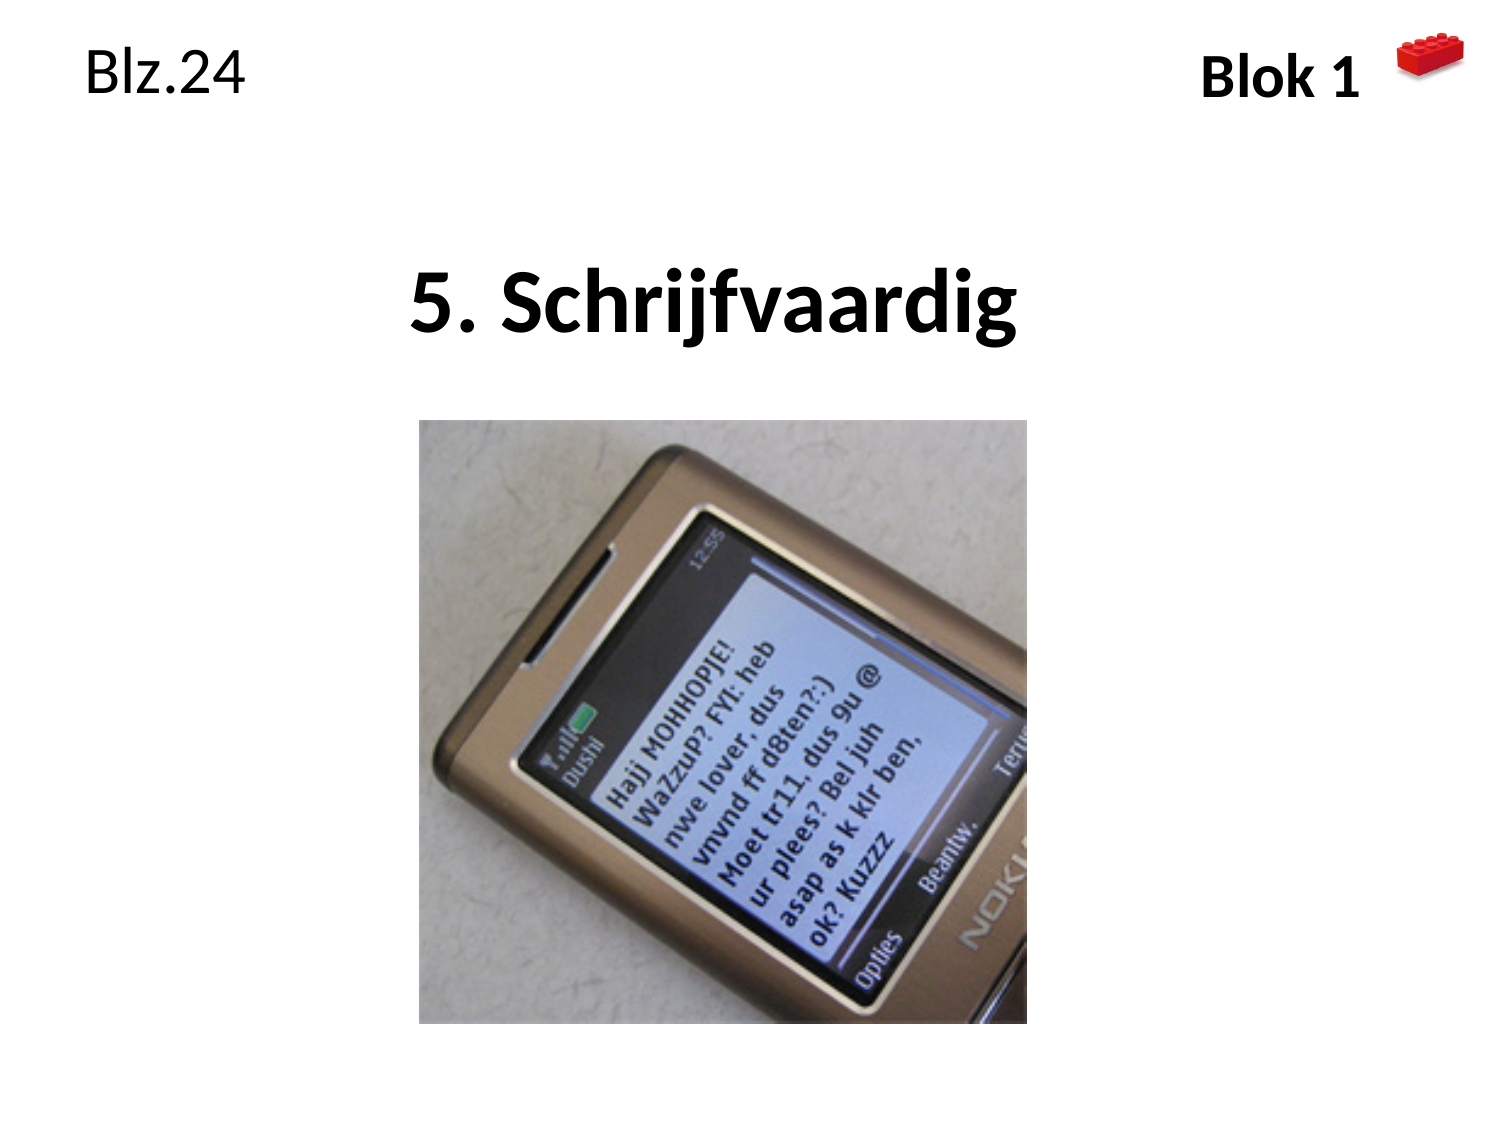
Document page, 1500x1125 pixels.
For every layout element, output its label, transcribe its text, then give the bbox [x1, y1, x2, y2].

subtitle Blz.24 [17, 19, 313, 110]
title 5. Schrijfvaardig [76, 175, 1352, 417]
picture [1387, 26, 1472, 85]
picture [418, 420, 1027, 1024]
text_box Blok 1 [1104, 27, 1459, 119]
